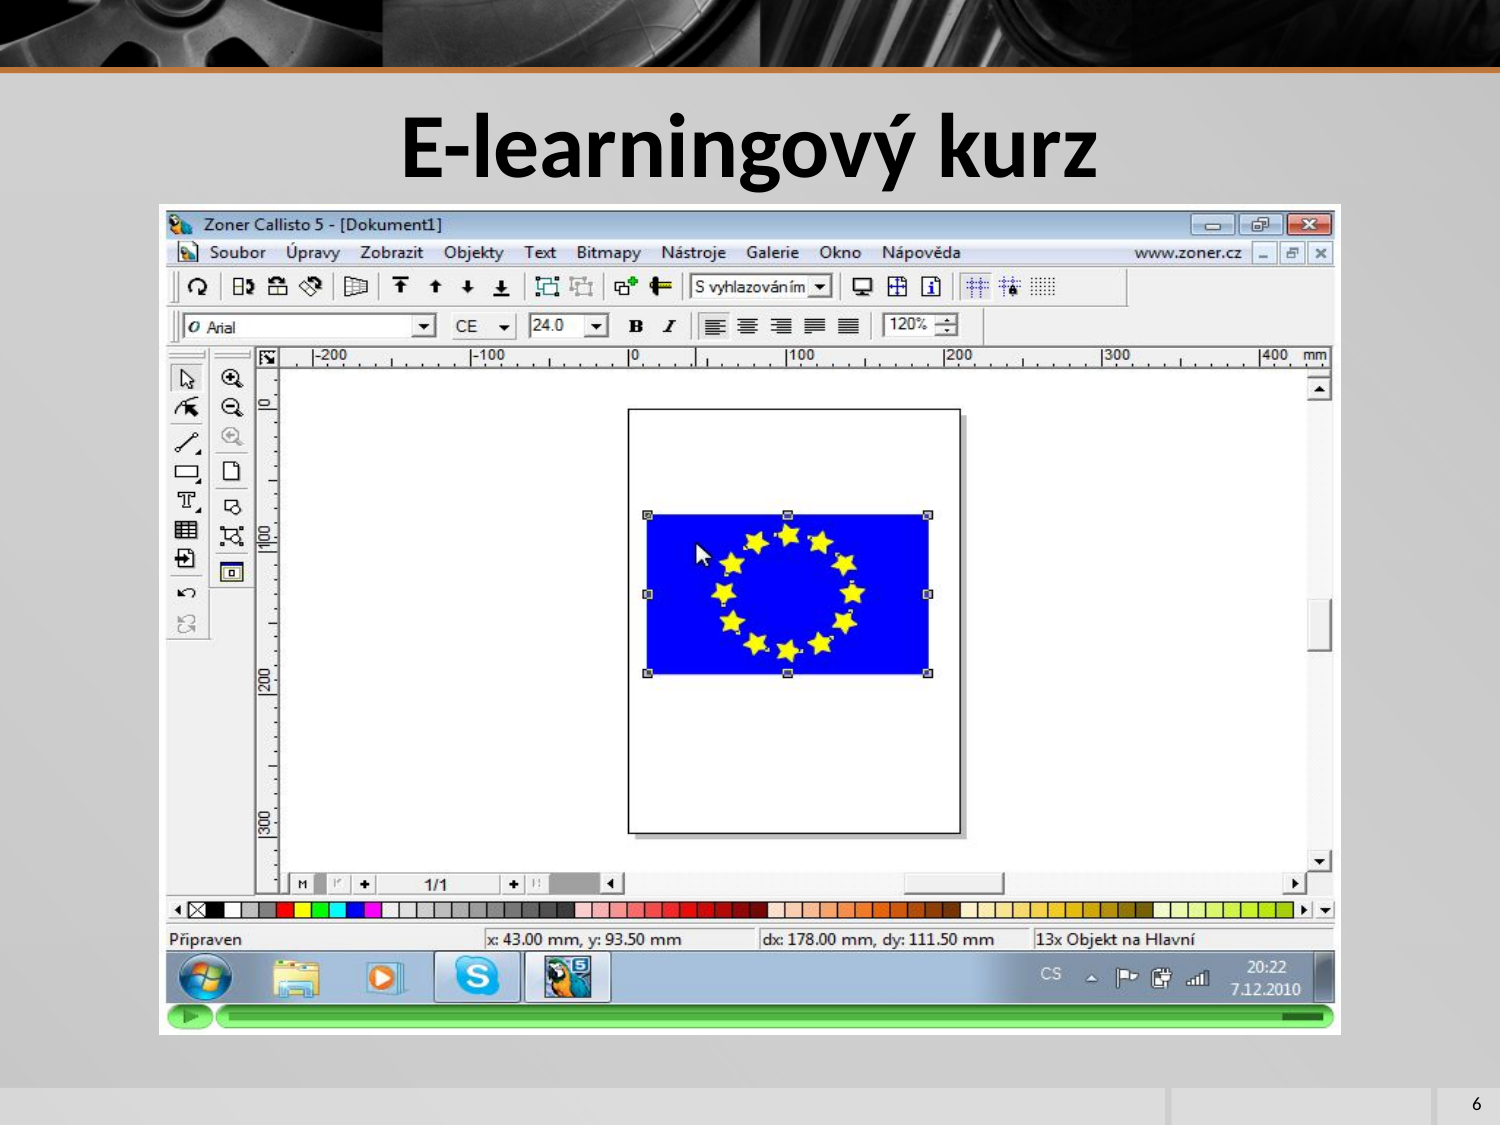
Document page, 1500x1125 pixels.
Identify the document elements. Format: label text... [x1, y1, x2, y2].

slide_number 6 [1434, 1084, 1497, 1122]
picture [0, 0, 1500, 67]
text_box E-learningový kurz [100, 78, 1400, 203]
picture [159, 204, 1341, 1036]
